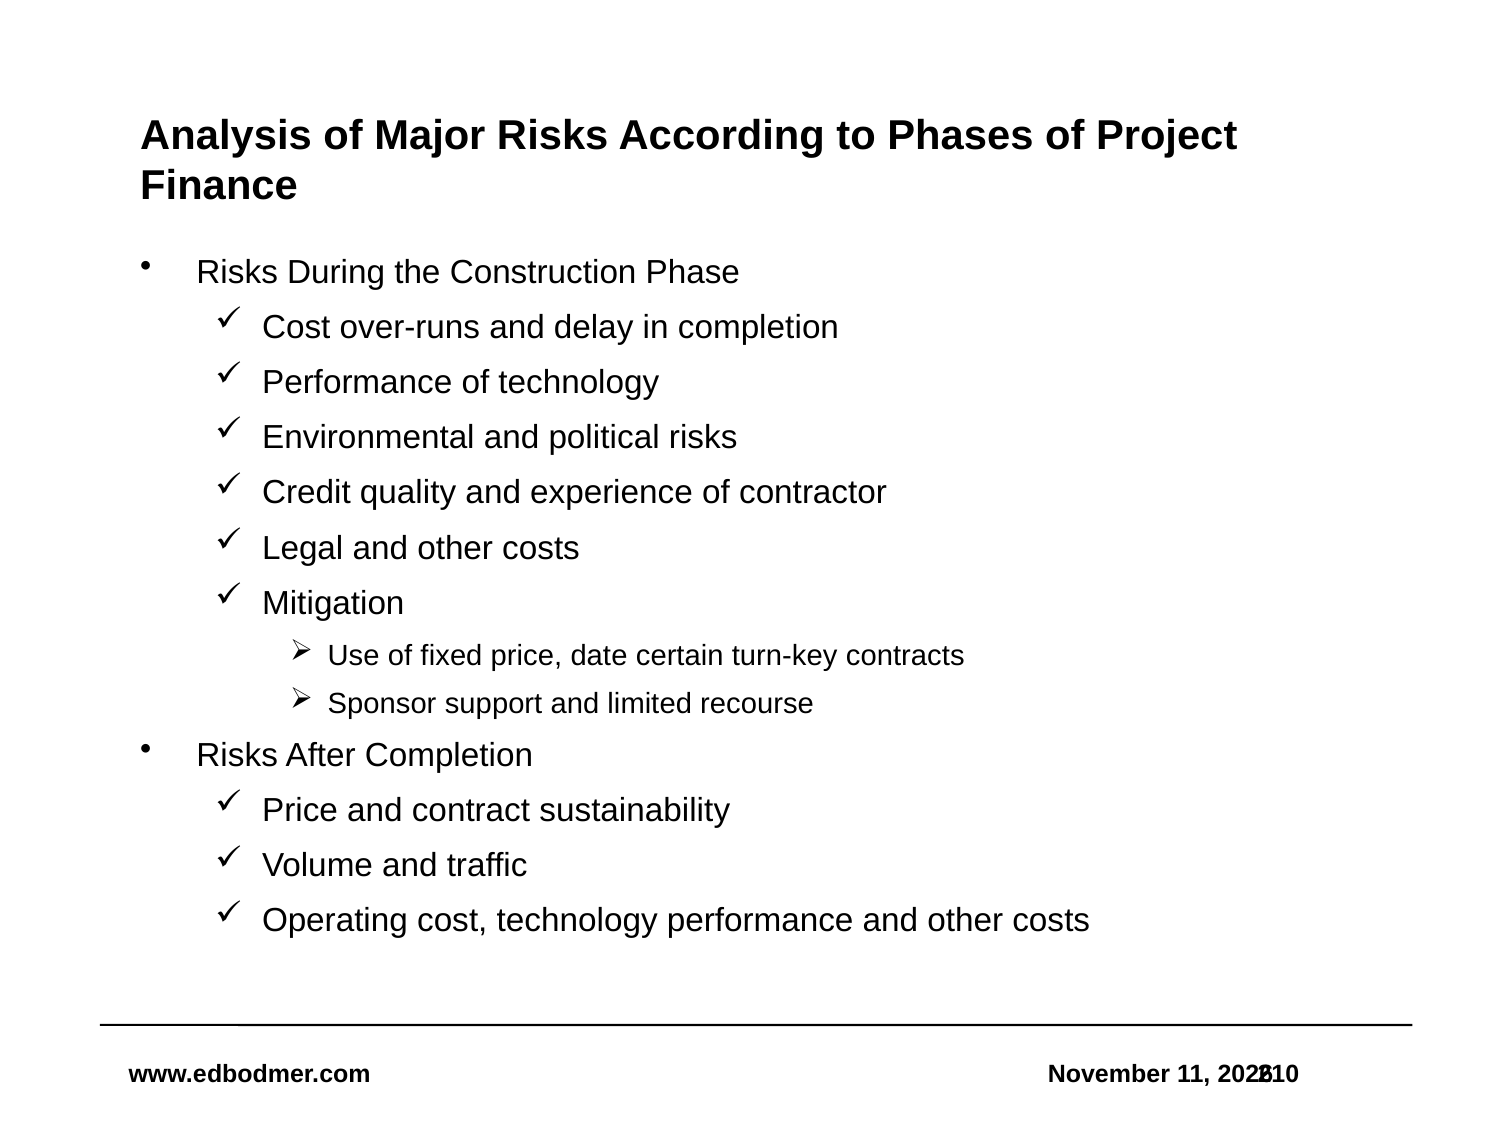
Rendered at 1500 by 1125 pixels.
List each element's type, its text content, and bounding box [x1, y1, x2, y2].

title Analysis of Major Risks According to Phases of Project Finance [124, 99, 1288, 226]
list Risks During the Construction Phase Cost over-runs and delay in completion Performance of technology Environmental and political risks Credit quality and experience of contractor Legal and other costs Mitigation Use of fixed price, date certain turn-key contracts Sponsor support and limited recourse Risks After Completion Price and contract sustainability Volume and traffic Operating cost, technology performance and other costs [124, 249, 1376, 1001]
